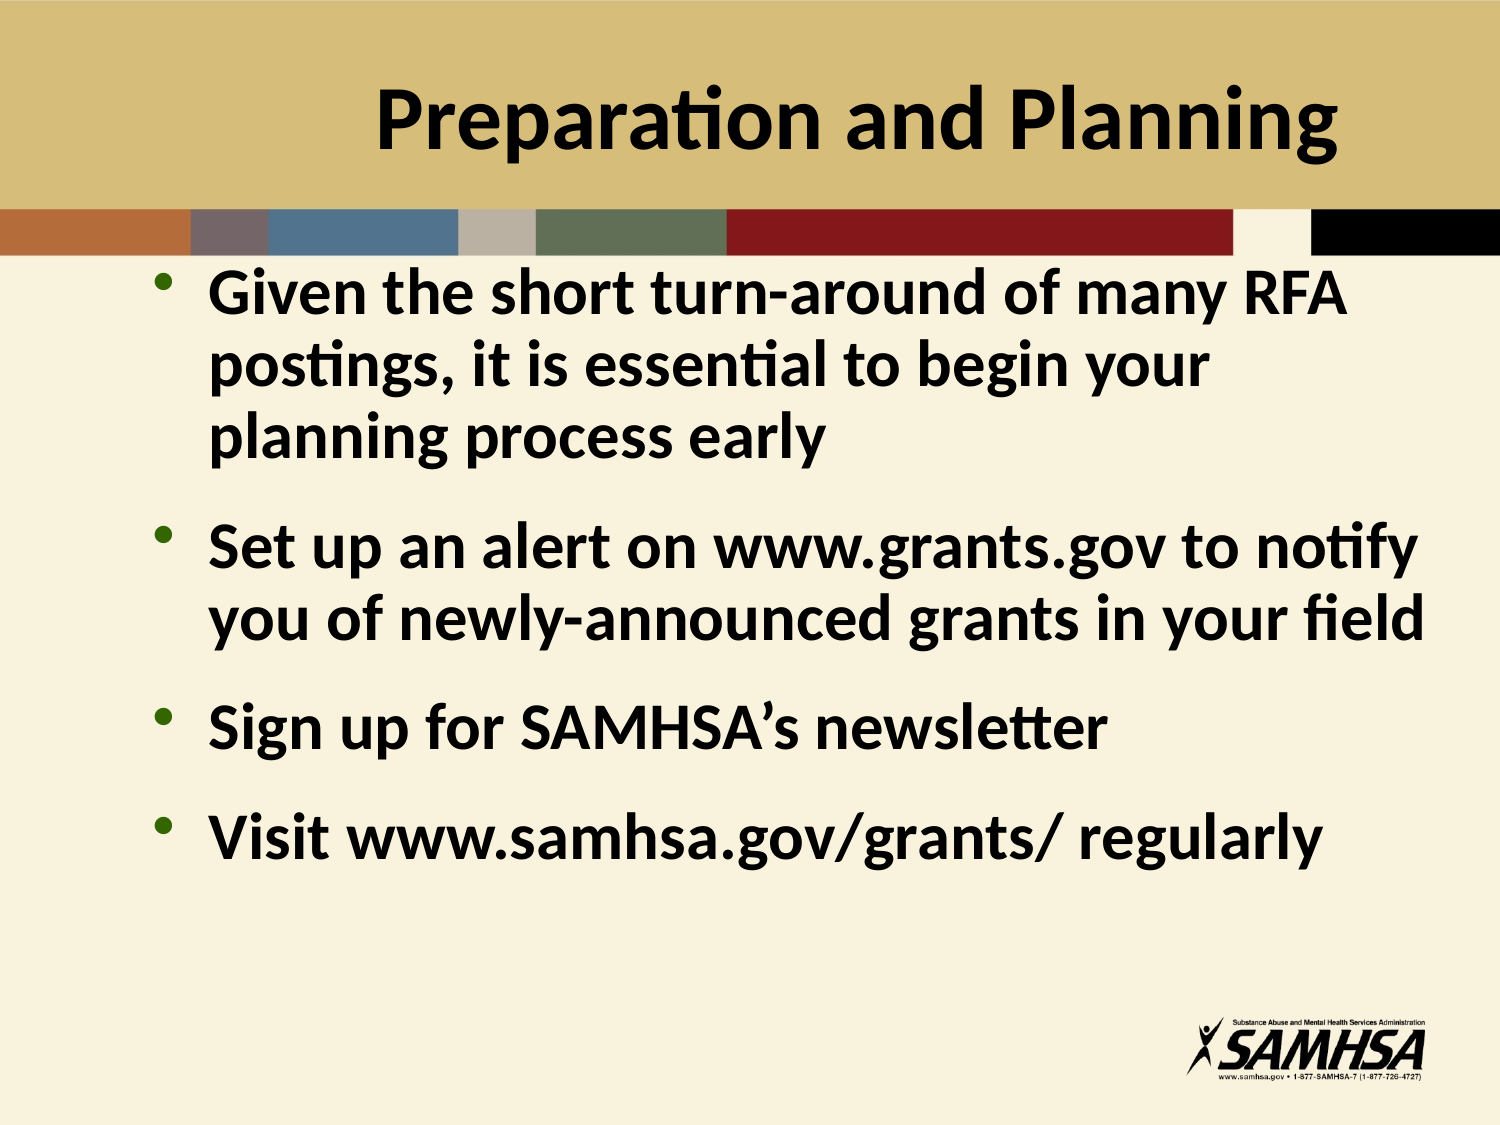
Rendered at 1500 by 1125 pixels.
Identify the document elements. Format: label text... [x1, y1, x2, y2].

list Given the short turn-around of many RFA postings, it is essential to begin your planning process early Set up an alert on www.grants.gov to notify you of newly-announced grants in your field Sign up for SAMHSA’s newsletter Visit www.samhsa.gov/grants/ regularly [137, 249, 1469, 1001]
picture [0, 0, 1500, 1125]
title Preparation and Planning [224, 37, 1491, 188]
